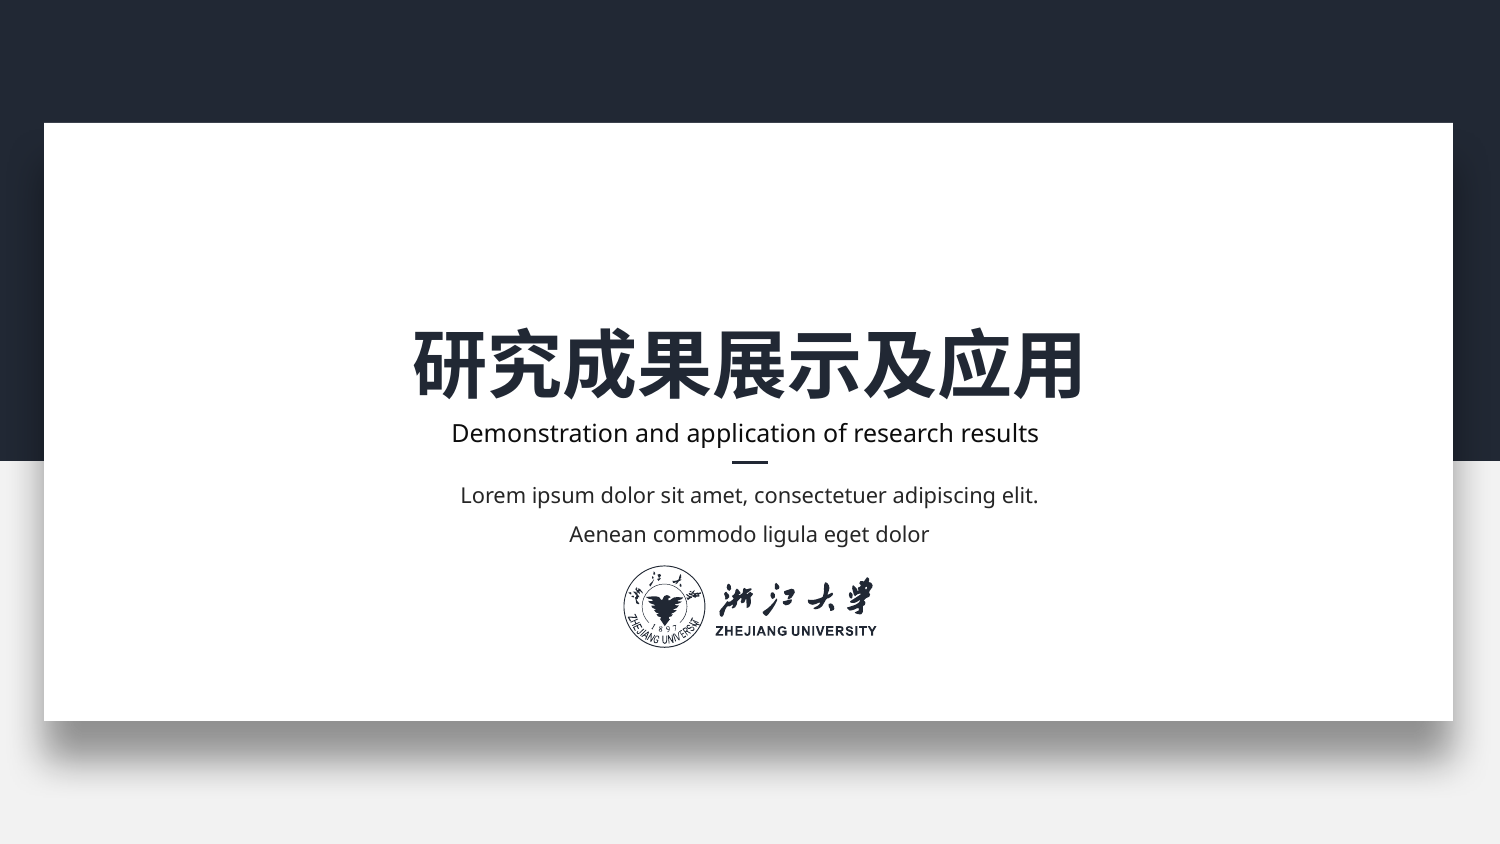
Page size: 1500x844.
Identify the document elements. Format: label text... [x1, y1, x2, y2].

text_box Demonstration and application of research results [436, 410, 1056, 456]
text_box [43, 122, 1454, 722]
text_box [0, 0, 1500, 462]
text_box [623, 565, 877, 648]
text_box 研究成果展示及应用 [397, 309, 1103, 415]
text_box Lorem ipsum dolor sit amet, consectetuer adipiscing elit. Aenean commodo ligula eget dolor [431, 461, 1068, 555]
